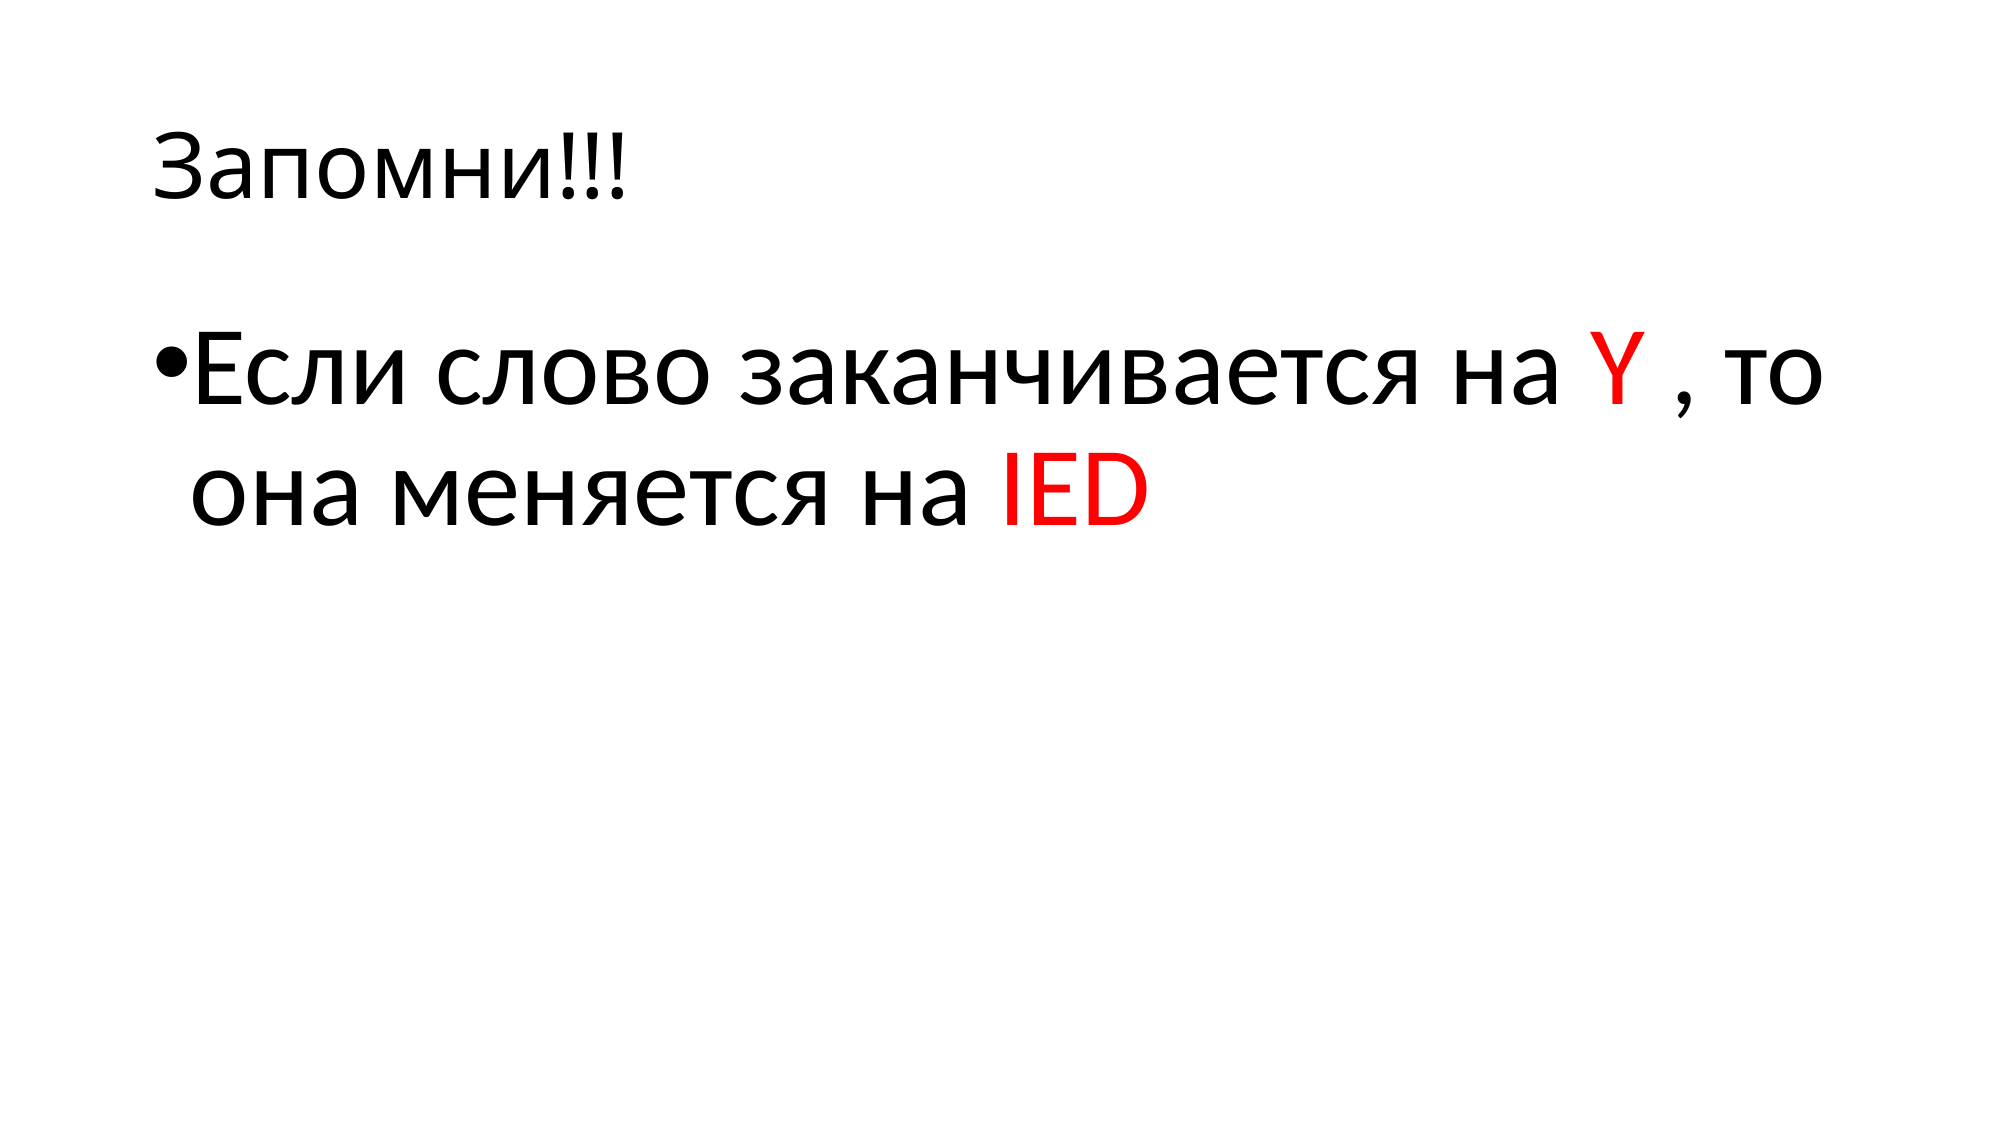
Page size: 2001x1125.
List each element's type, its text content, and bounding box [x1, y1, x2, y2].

list Если слово заканчивается на Y , то она меняется на IED [137, 299, 1863, 1014]
title Запомни!!! [137, 59, 1863, 278]
